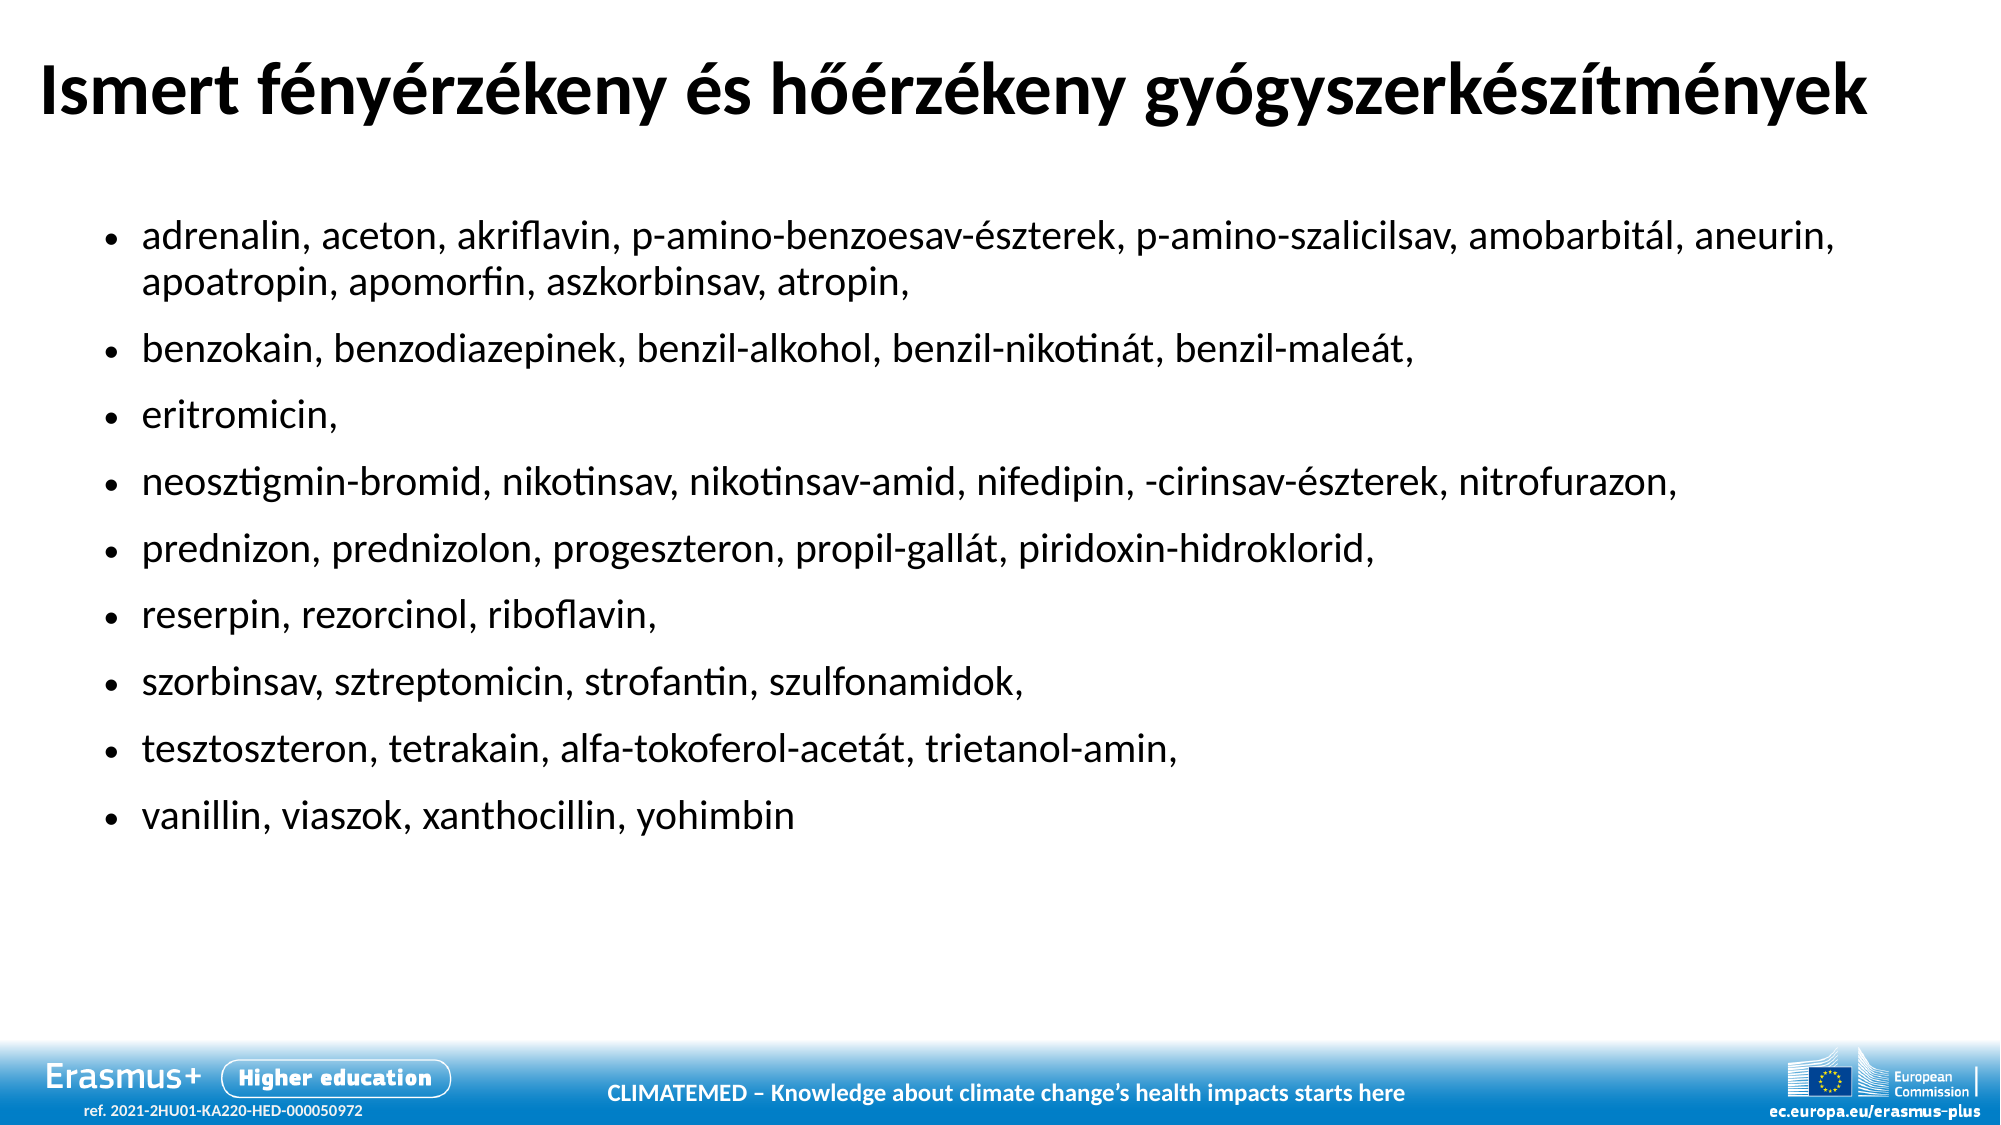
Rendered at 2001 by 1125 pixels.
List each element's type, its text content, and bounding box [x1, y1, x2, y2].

picture [0, 899, 2000, 1125]
list adrenalin, aceton, akriflavin, p-amino-benzoesav-észterek, p-amino-szalicilsav, amobarbitál, aneurin, apoatropin, apomorfin, aszkorbinsav, atropin, benzokain, benzodiazepinek, benzil-alkohol, benzil-nikotinát, benzil-maleát, eritromicin, neosztigmin-bromid, nikotinsav, nikotinsav-amid, nifedipin, -cirinsav-észterek, nitrofurazon, prednizon, prednizolon, progeszteron, propil-gallát, piridoxin-hidroklorid, reserpin, rezorcinol, riboflavin, szorbinsav, sztreptomicin, strofantin, szulfonamidok, tesztoszteron, tetrakain, alfa-tokoferol-acetát, trietanol-amin, vanillin, viaszok, xanthocillin, yohimbin [89, 206, 1976, 1100]
title Ismert fényérzékeny és hőérzékeny gyógyszerkészítmények [24, 49, 1976, 140]
